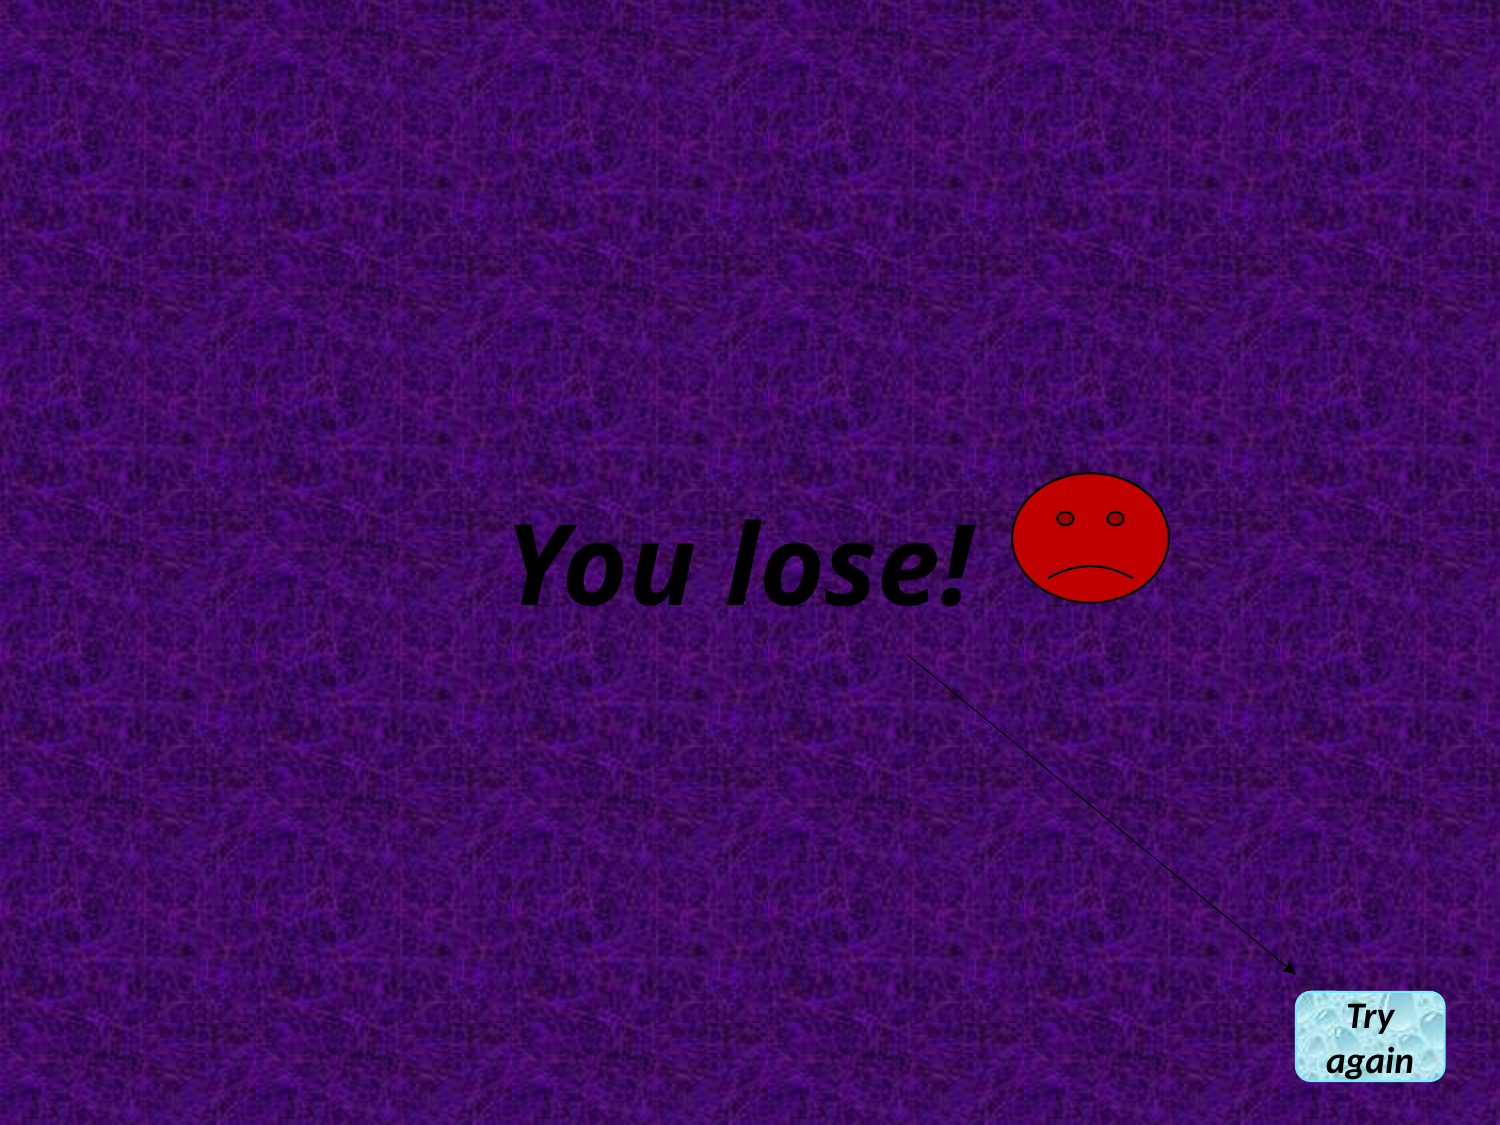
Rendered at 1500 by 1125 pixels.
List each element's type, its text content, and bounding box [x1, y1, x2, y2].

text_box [906, 654, 1296, 975]
text_box Try again [1294, 990, 1446, 1083]
text_box [1011, 472, 1170, 604]
text_box You lose! [489, 484, 989, 635]
picture [0, 0, 1500, 1125]
